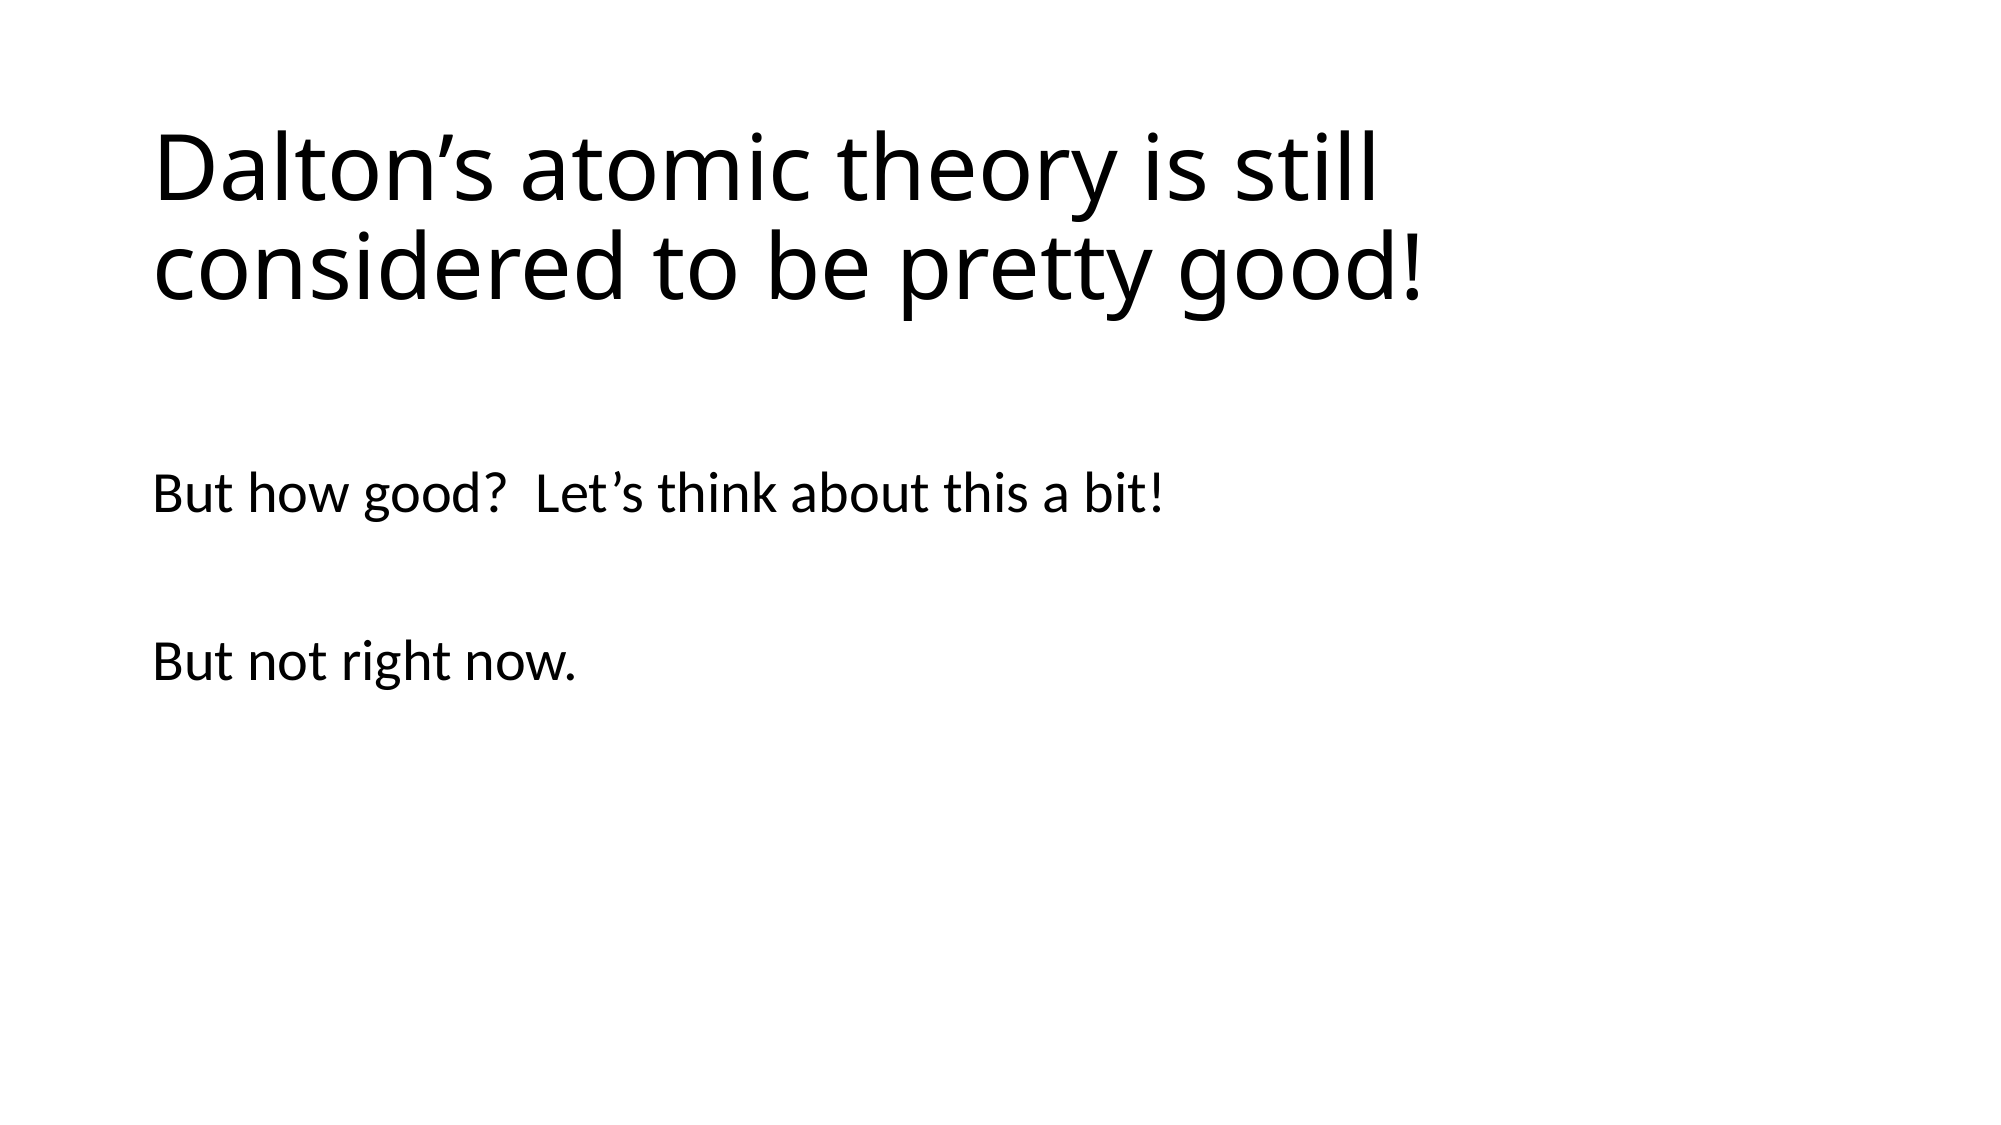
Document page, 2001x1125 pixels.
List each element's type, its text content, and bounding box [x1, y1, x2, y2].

list But how good? Let’s think about this a bit! But not right now. [137, 454, 1863, 1014]
title Dalton’s atomic theory is still considered to be pretty good! [137, 111, 1863, 330]
